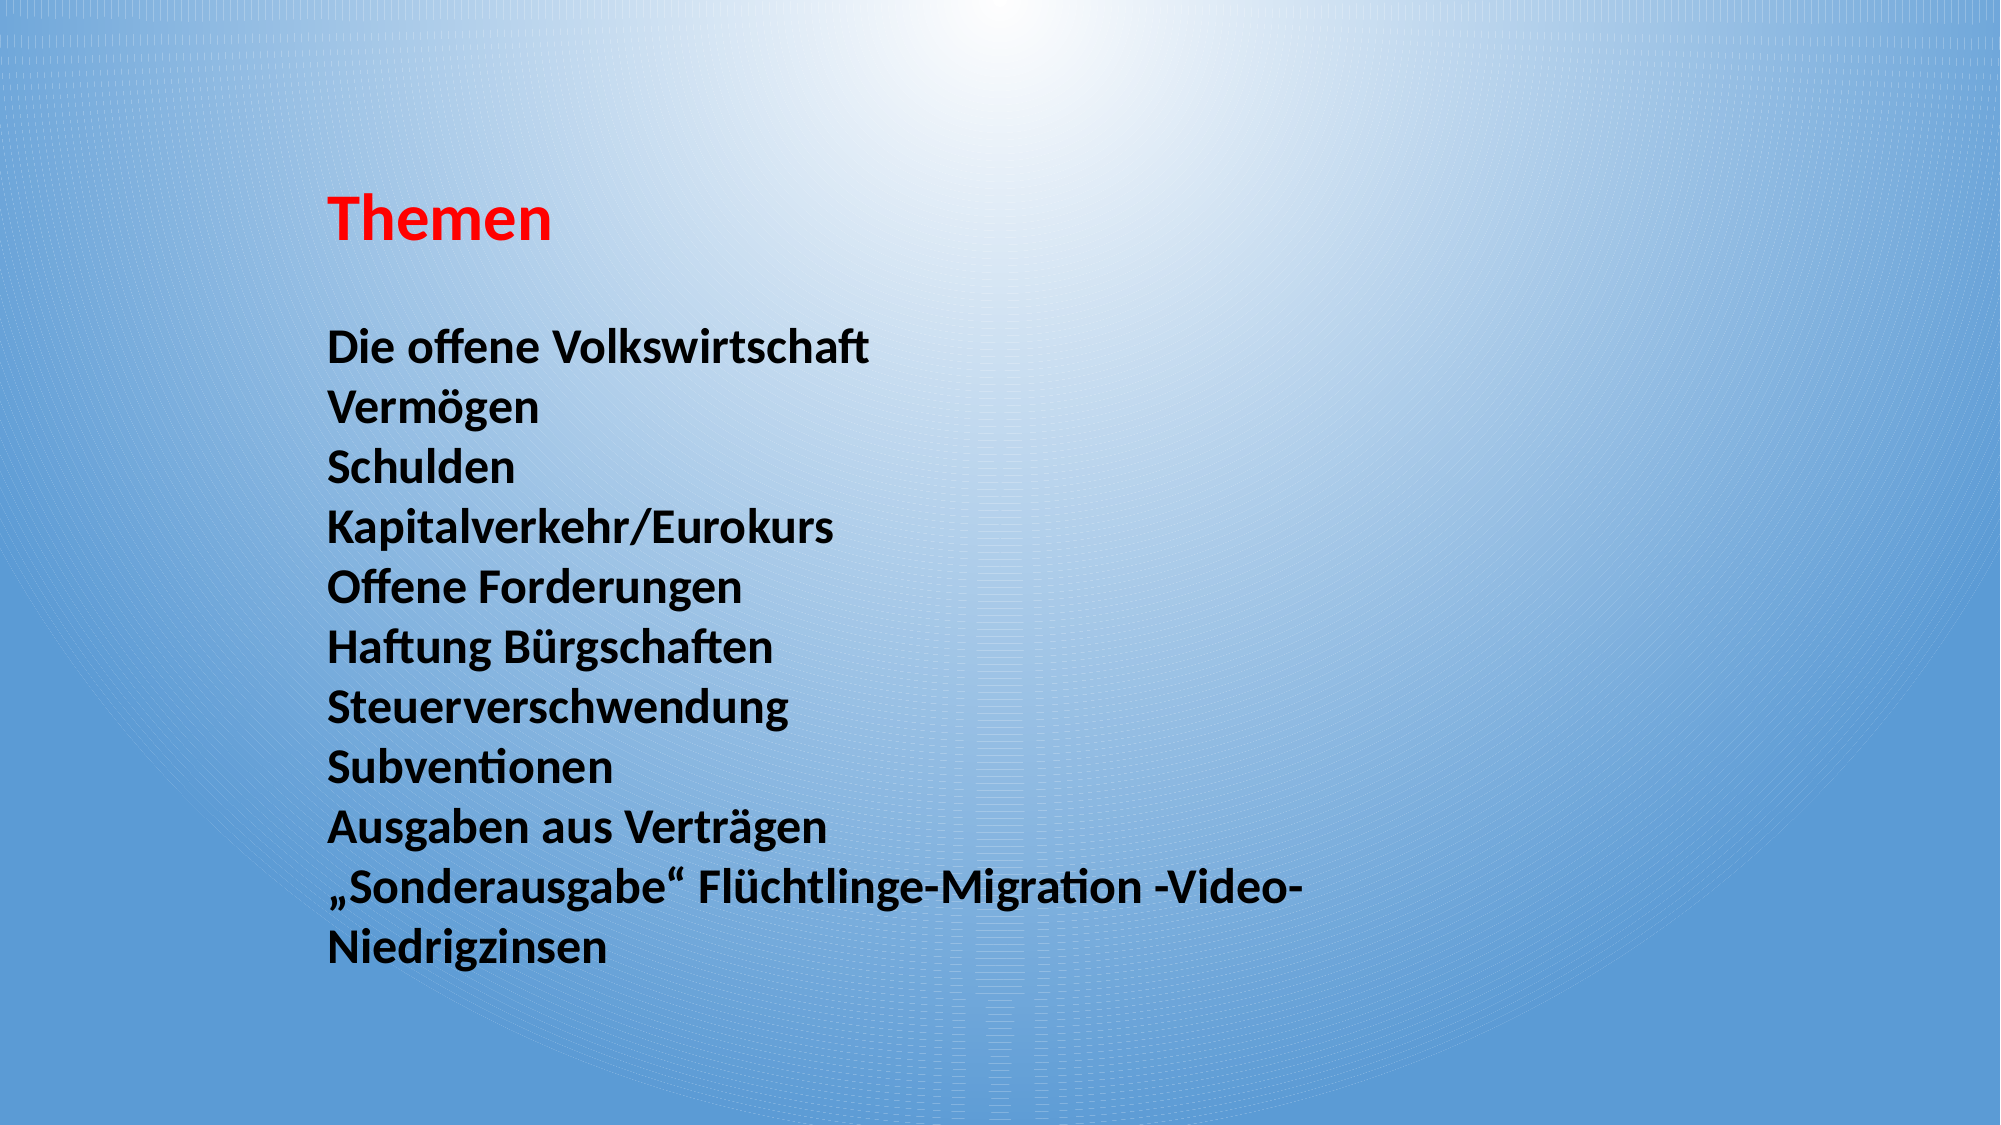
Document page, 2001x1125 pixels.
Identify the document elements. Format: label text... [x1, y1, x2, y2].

text_box Themen Die offene Volkswirtschaft Vermögen Schulden Kapitalverkehr/Eurokurs Offene Forderungen Haftung Bürgschaften Steuerverschwendung Subventionen Ausgaben aus Verträgen „Sonderausgabe“ Flüchtlinge-Migration -Video- Niedrigzinsen [312, 166, 1652, 981]
